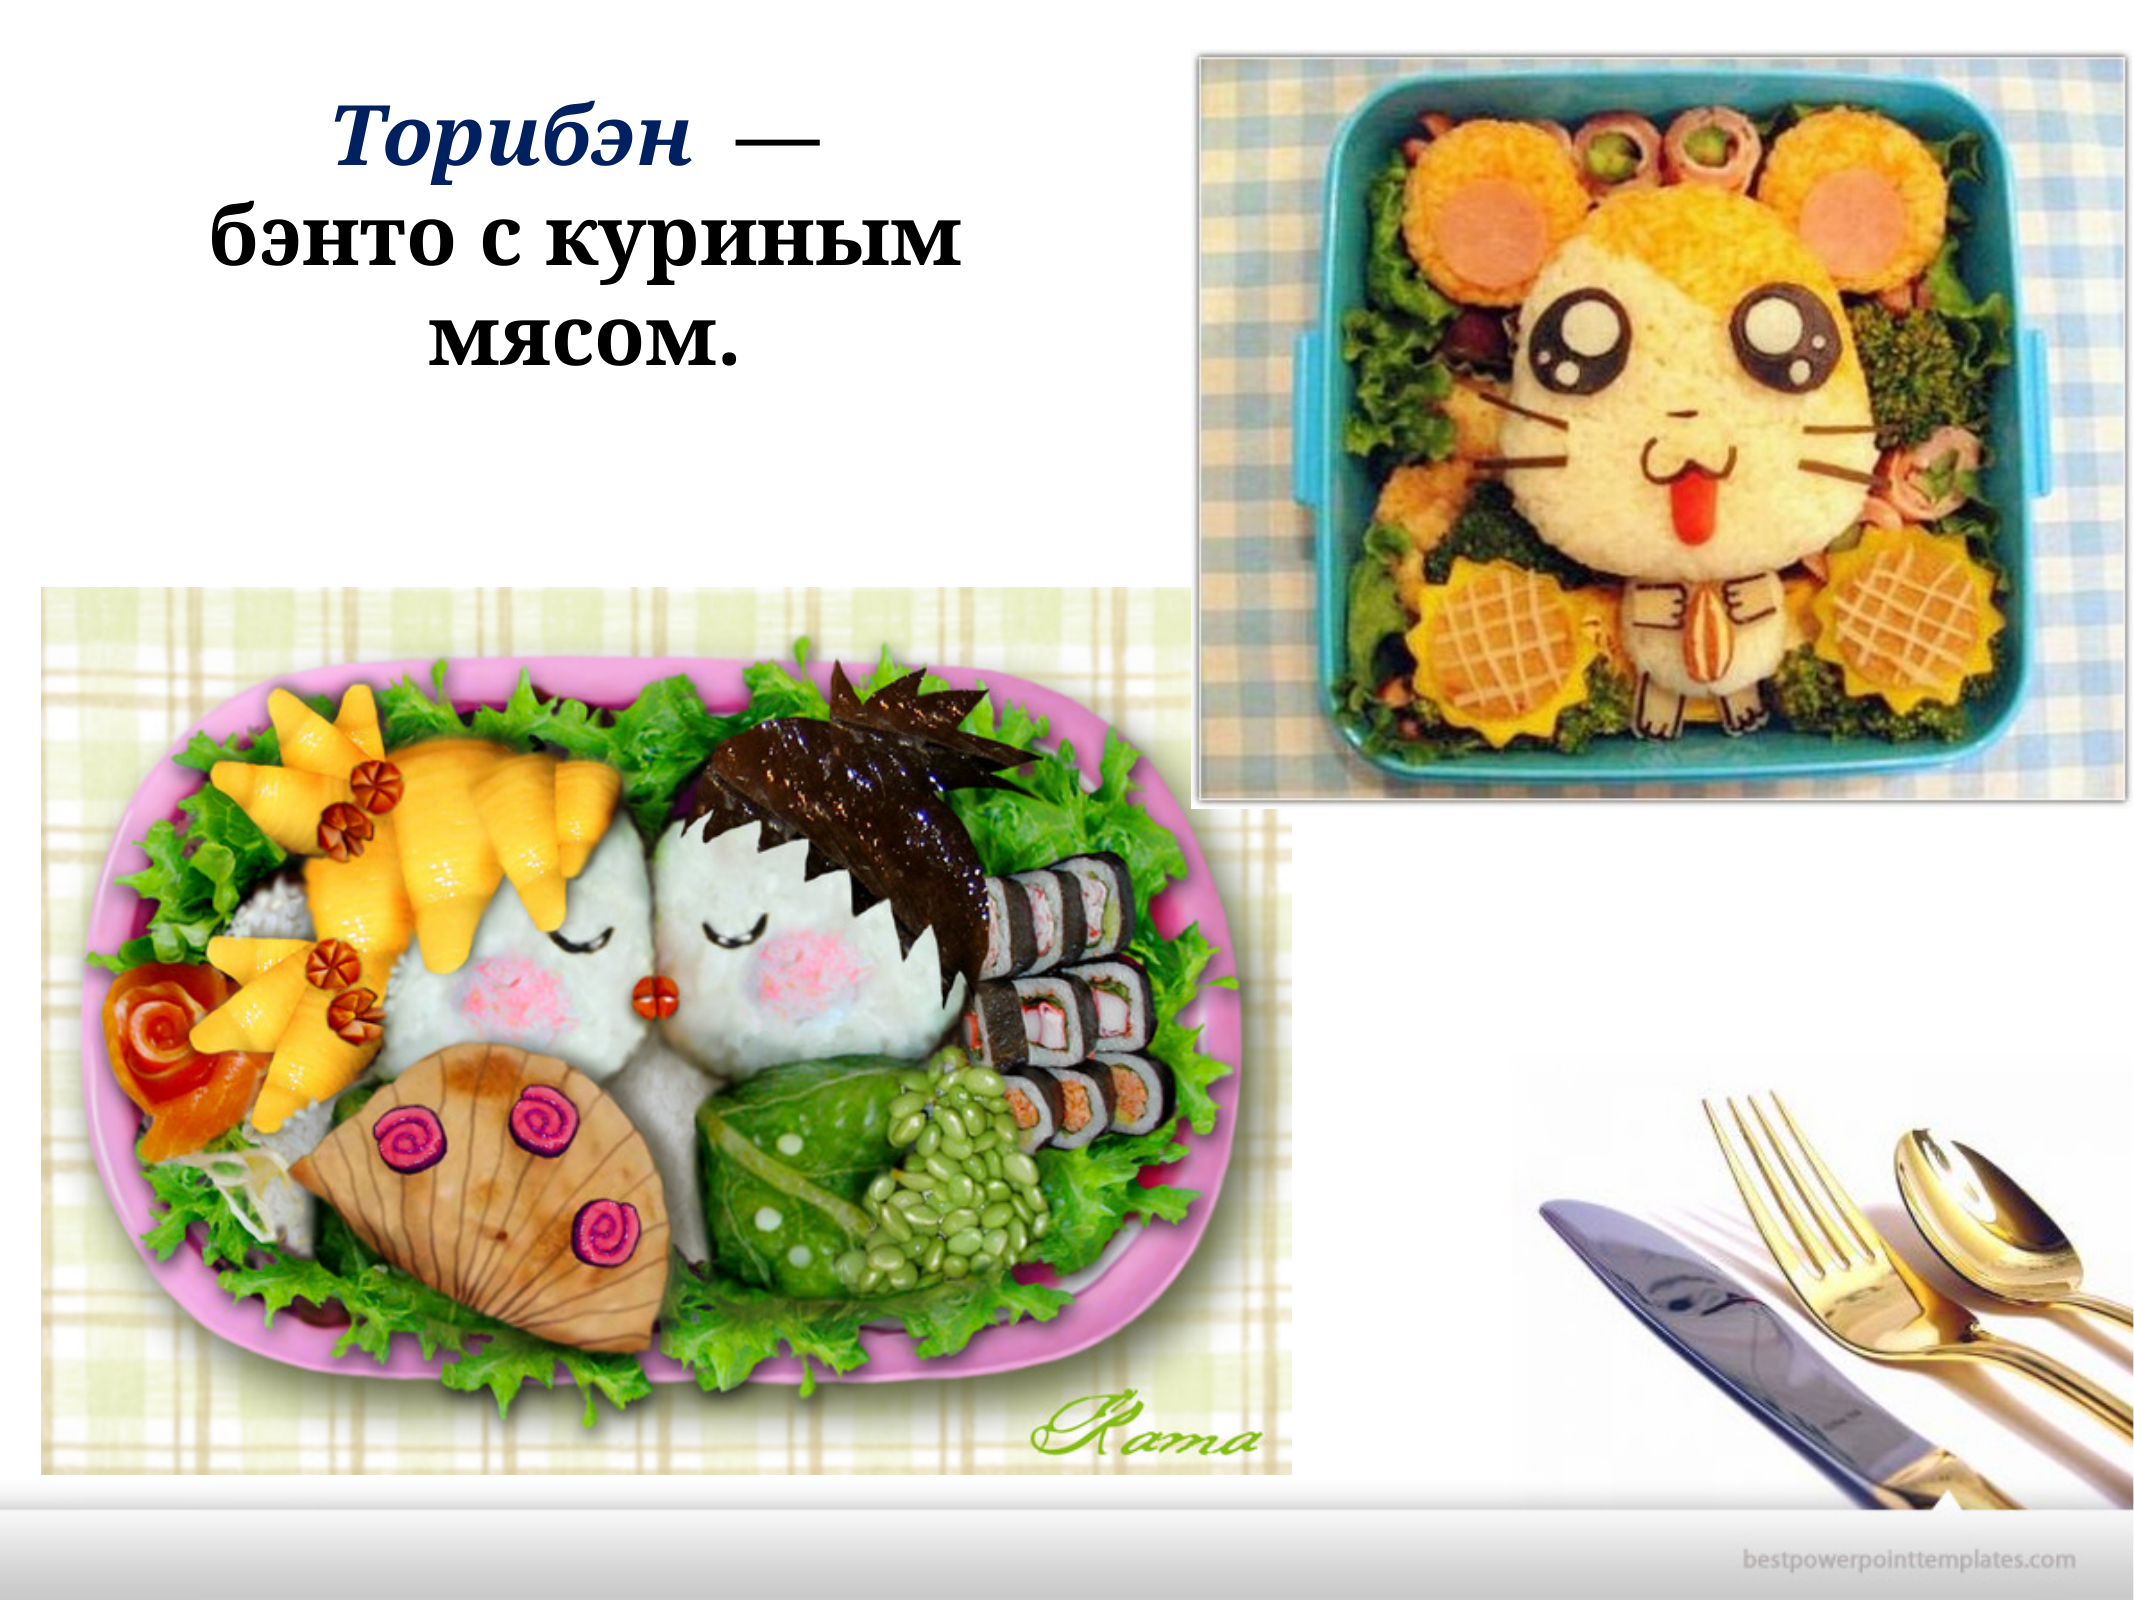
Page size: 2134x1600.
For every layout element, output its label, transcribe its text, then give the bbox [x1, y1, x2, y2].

picture [0, 0, 2134, 1600]
text_box Торибэн — бэнто с куриным мясом. [116, 75, 1055, 390]
